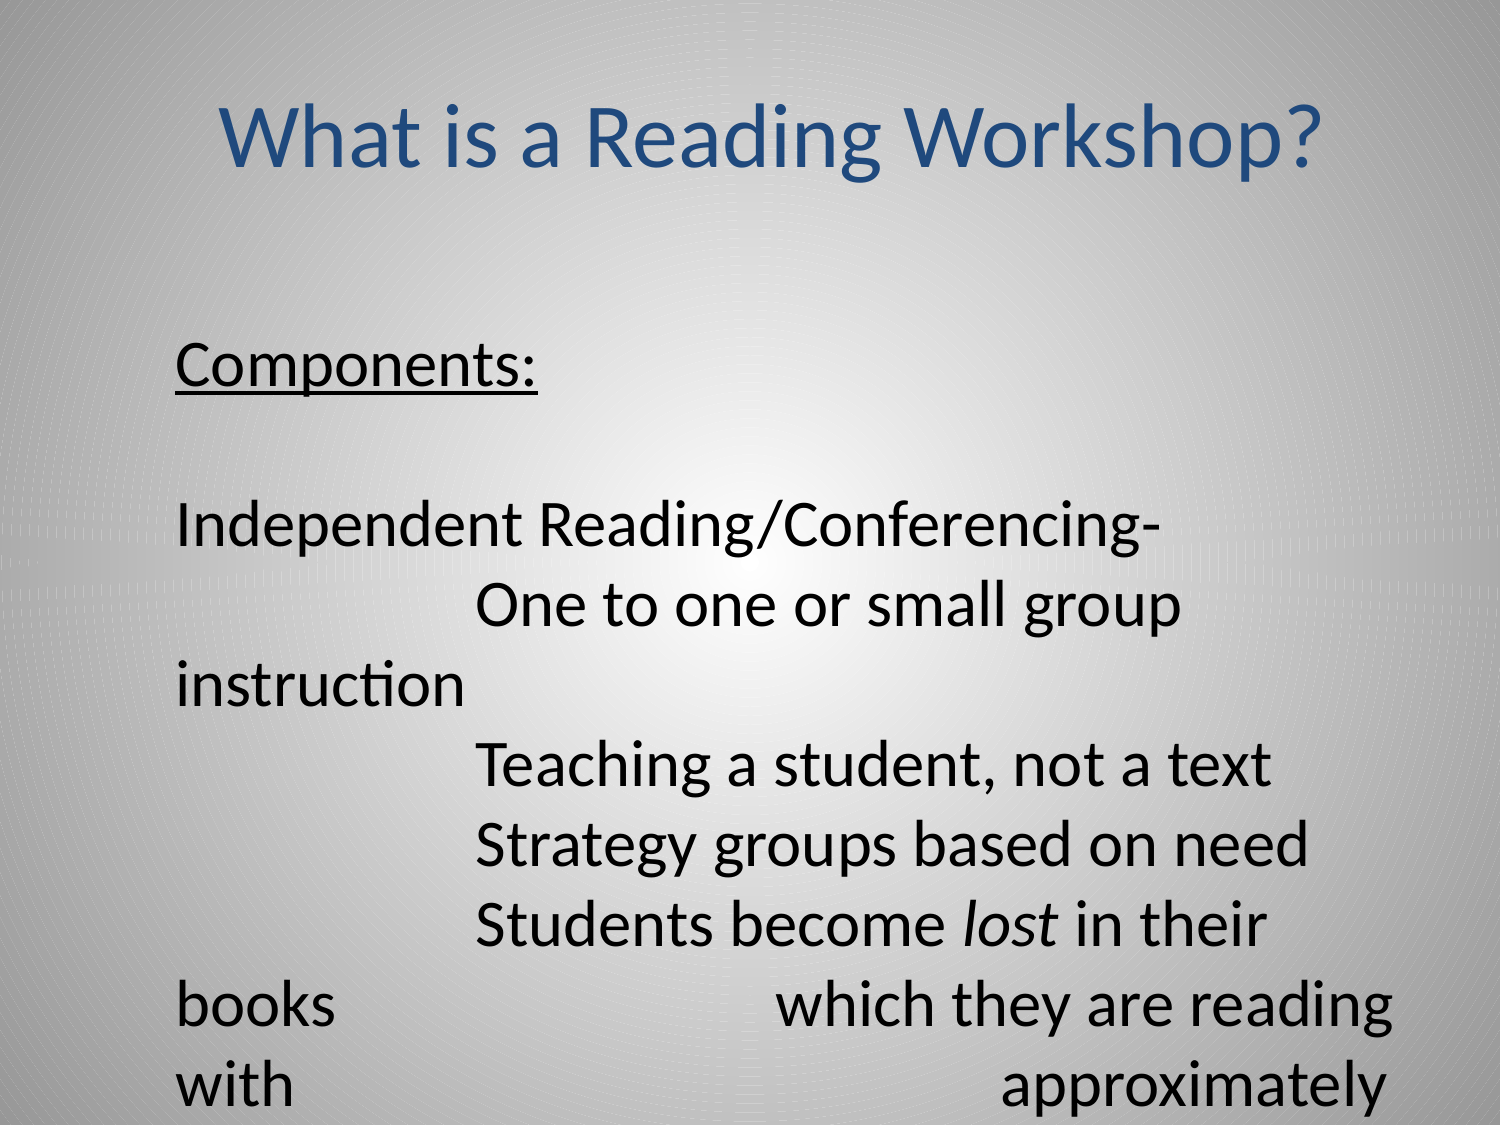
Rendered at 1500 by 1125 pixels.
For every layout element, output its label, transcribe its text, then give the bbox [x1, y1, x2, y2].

text_box What is a Reading Workshop? [135, 37, 1411, 225]
text_box Components: Independent Reading/Conferencing- One to one or small group instruction Teaching a student, not a text Strategy groups based on need Students become lost in their books which they are reading with approximately 98% accuracy (Ivey, 2000) [160, 312, 1436, 1060]
